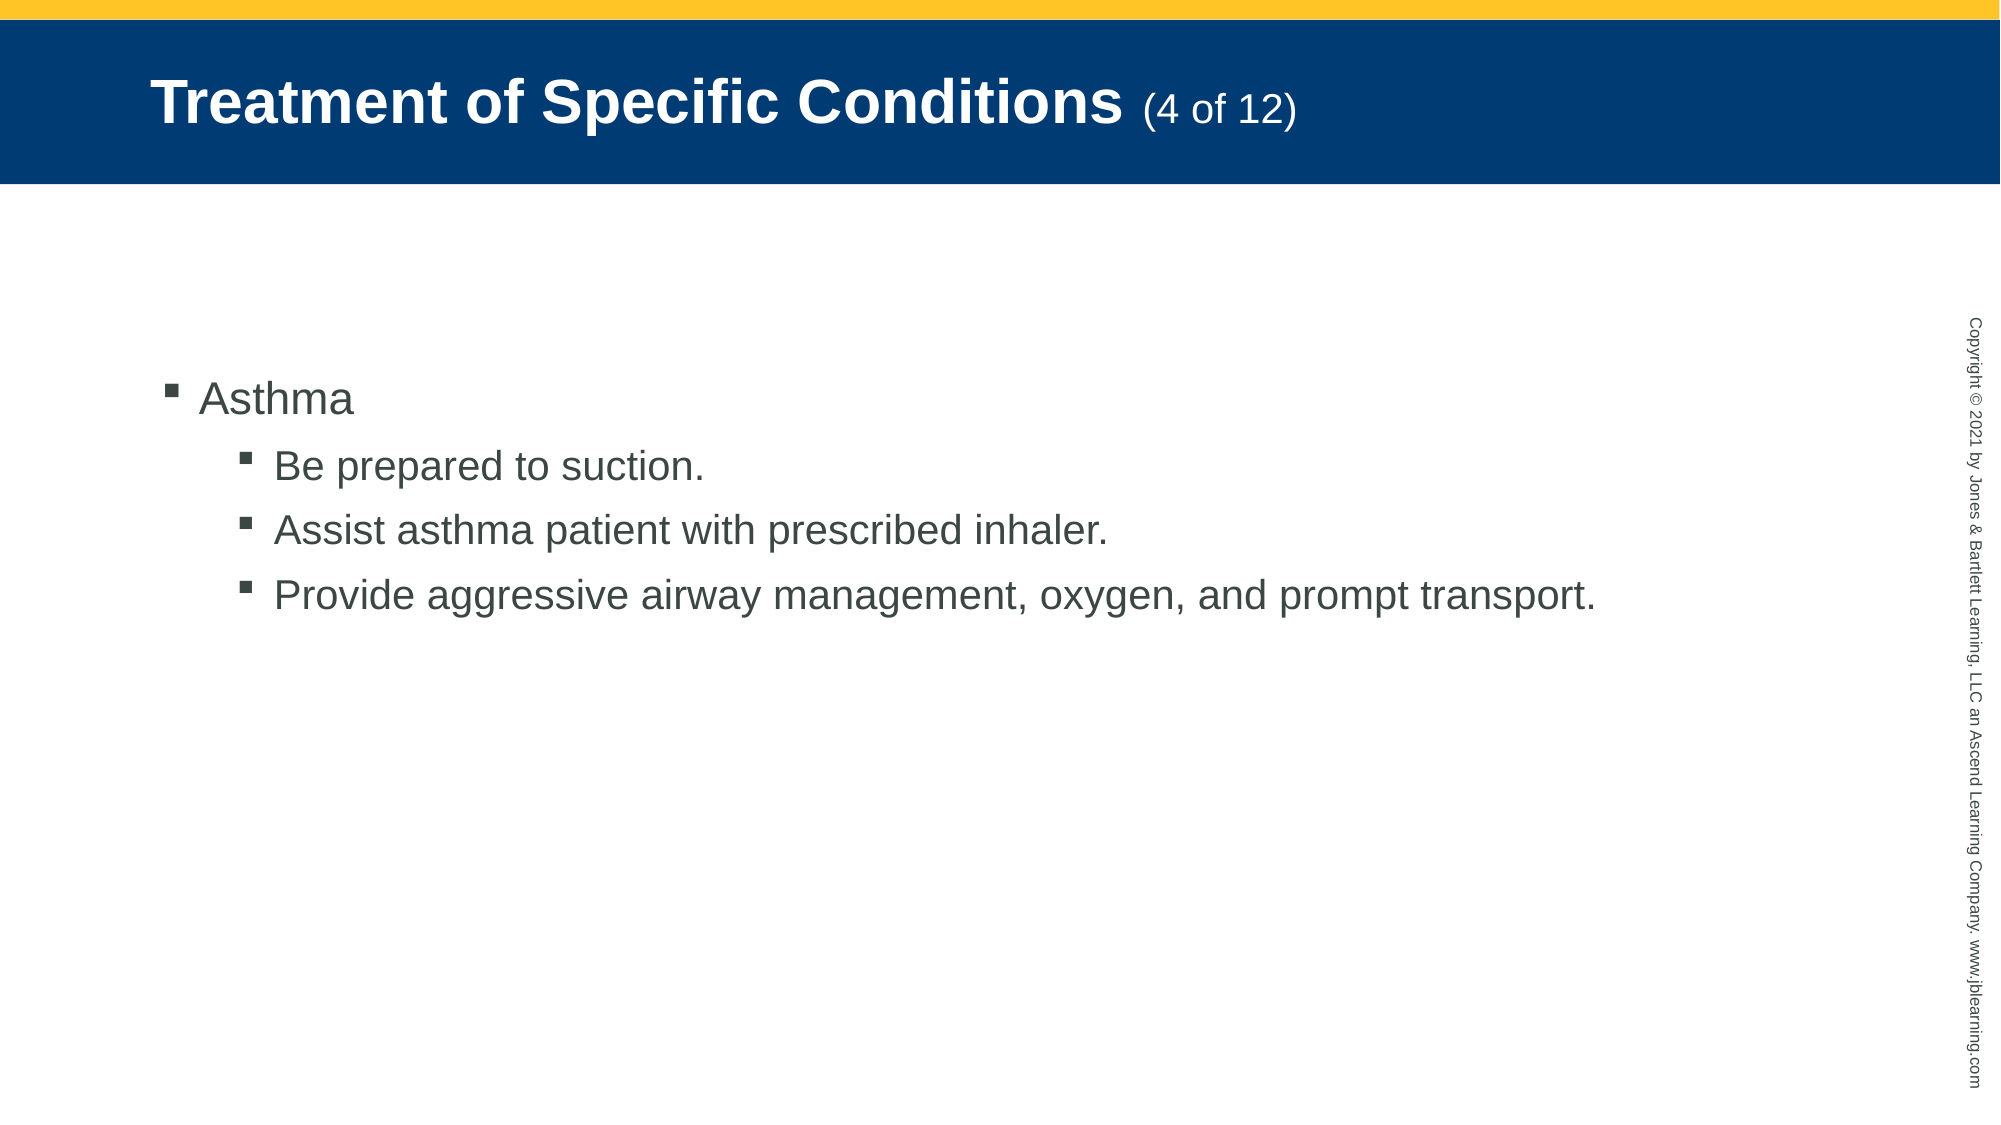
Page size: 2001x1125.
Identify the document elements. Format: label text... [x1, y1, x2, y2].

list Asthma Be prepared to suction. Assist asthma patient with prescribed inhaler. Provide aggressive airway management, oxygen, and prompt transport. [146, 361, 1859, 1016]
title Treatment of Specific Conditions (4 of 12) [0, 19, 2000, 185]
